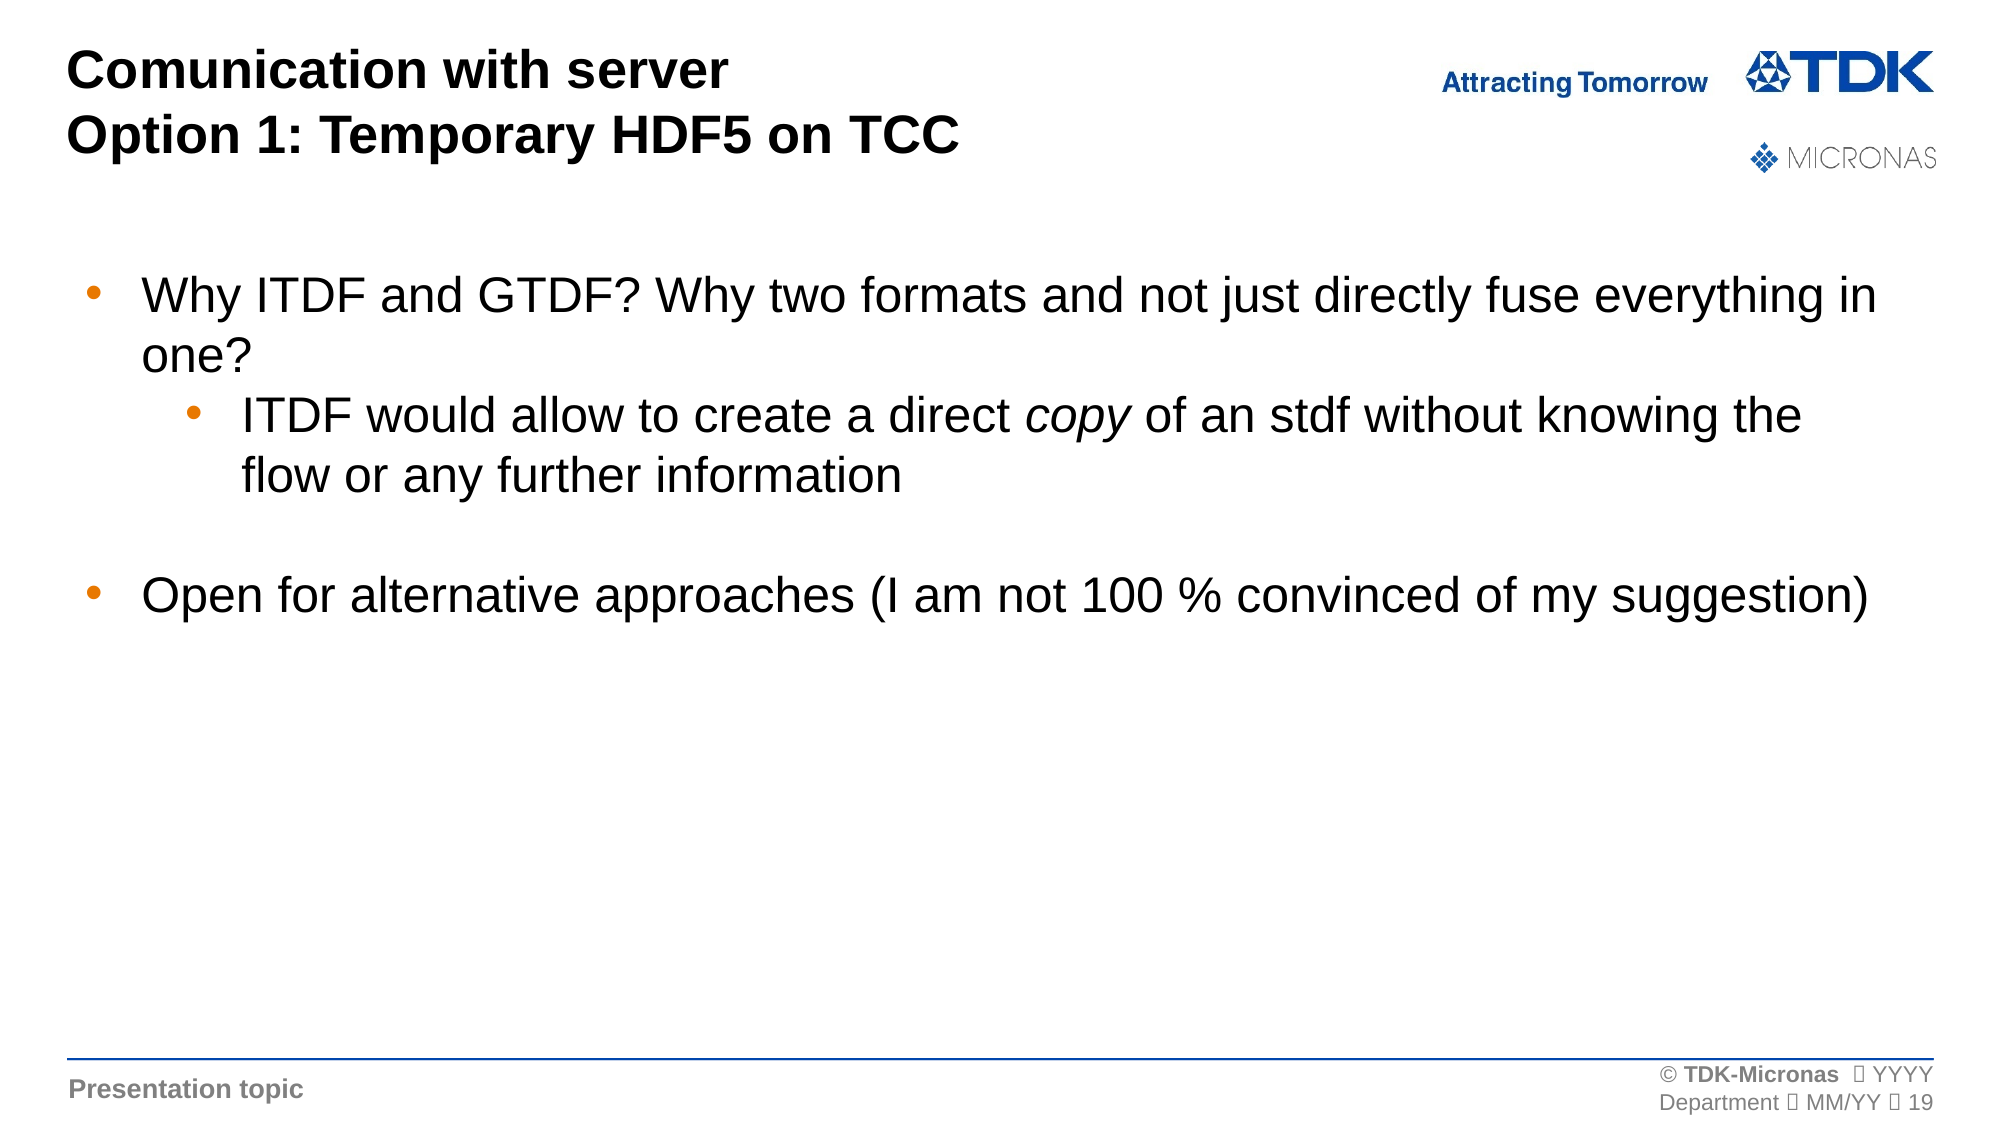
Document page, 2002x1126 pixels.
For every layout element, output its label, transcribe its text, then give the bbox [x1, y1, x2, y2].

picture [1750, 142, 1936, 173]
text_box Why ITDF and GTDF? Why two formats and not just directly fuse everything in one? ITDF would allow to create a direct copy of an stdf without knowing the flow or any further information Open for alternative approaches (I am not 100 % convinced of my suggestion) [70, 255, 1902, 751]
picture [1441, 51, 1934, 98]
title Comunication with server Option 1: Temporary HDF5 on TCC [66, 34, 1330, 165]
